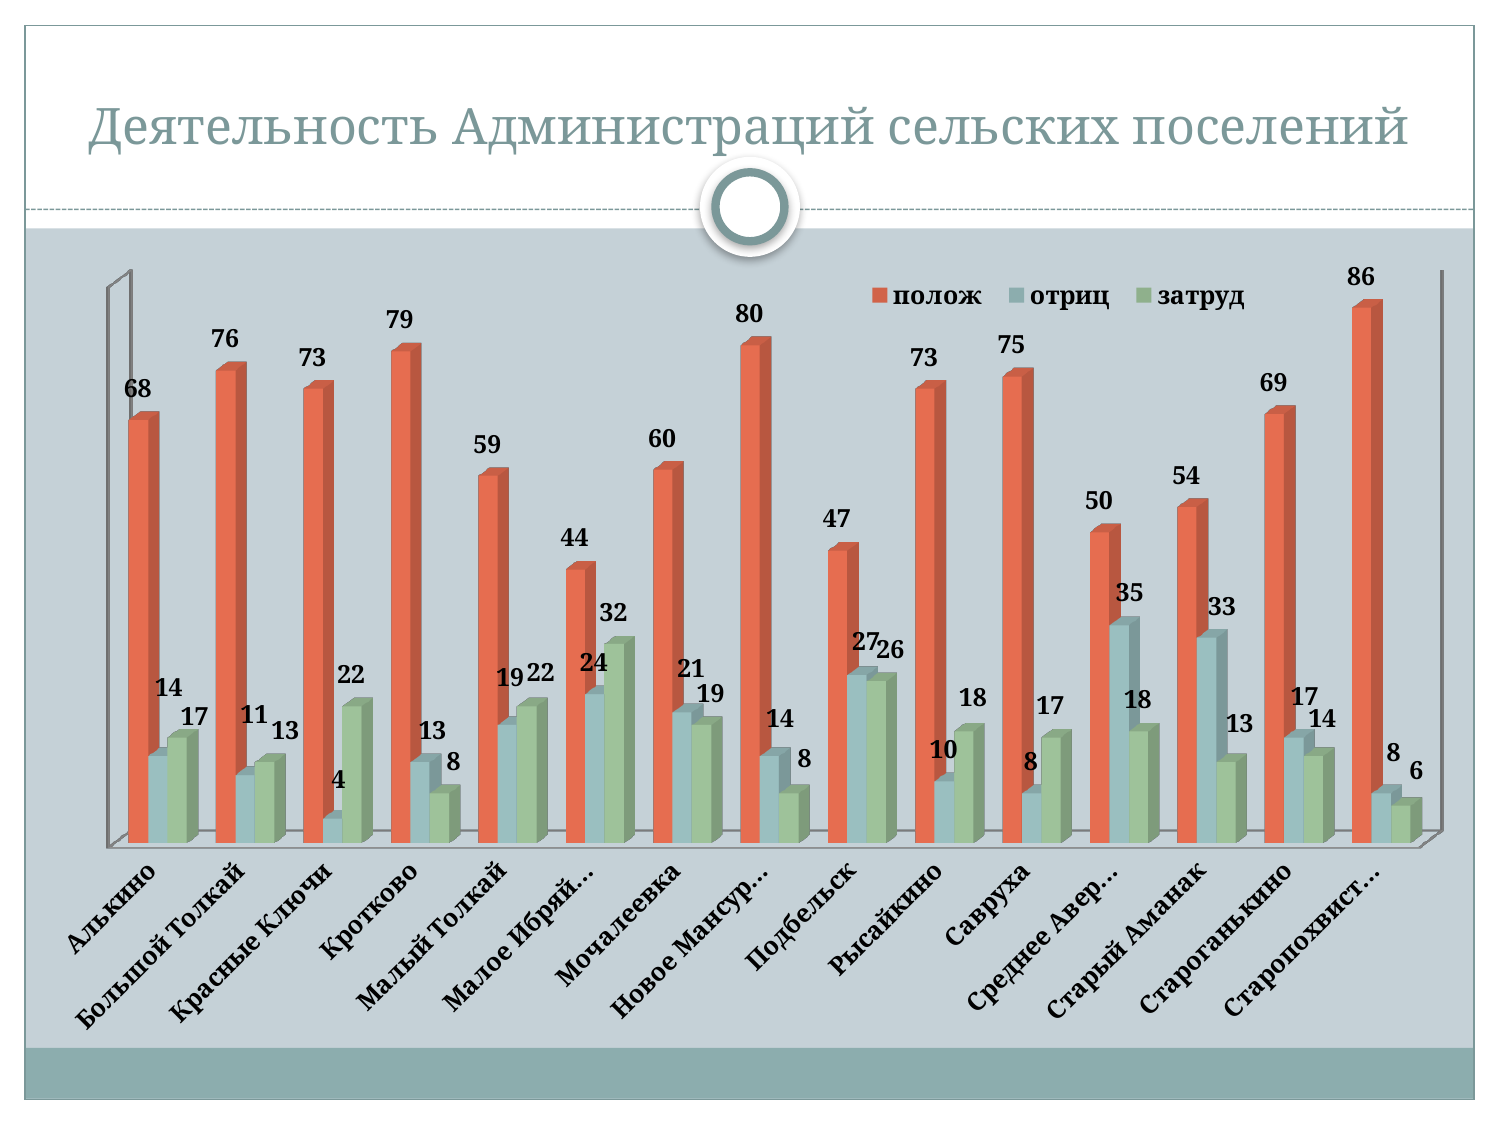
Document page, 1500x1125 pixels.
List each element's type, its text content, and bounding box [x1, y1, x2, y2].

chart [49, 250, 1445, 1055]
title Деятельность Администраций сельских поселений [49, 37, 1450, 162]
